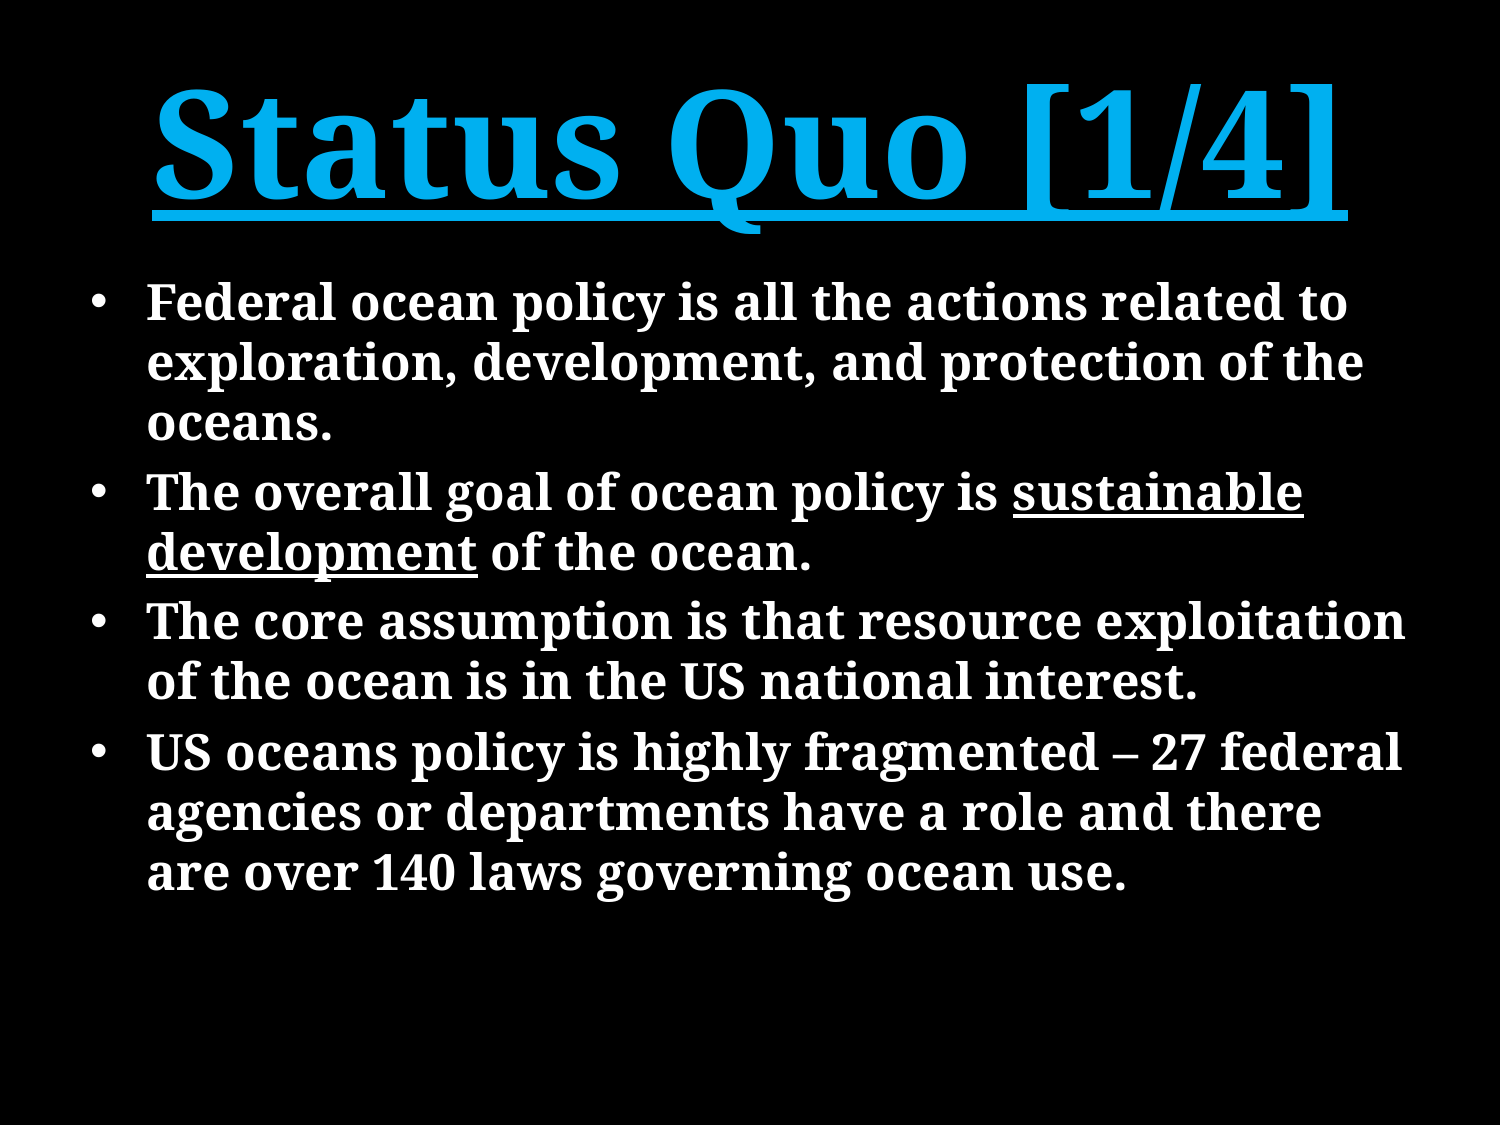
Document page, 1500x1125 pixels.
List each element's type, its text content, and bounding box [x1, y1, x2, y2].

list Federal ocean policy is all the actions related to exploration, development, and protection of the oceans. The overall goal of ocean policy is sustainable development of the ocean. The core assumption is that resource exploitation of the ocean is in the US national interest. US oceans policy is highly fragmented – 27 federal agencies or departments have a role and there are over 140 laws governing ocean use. [75, 262, 1425, 1005]
title Status Quo [1/4] [75, 45, 1425, 233]
